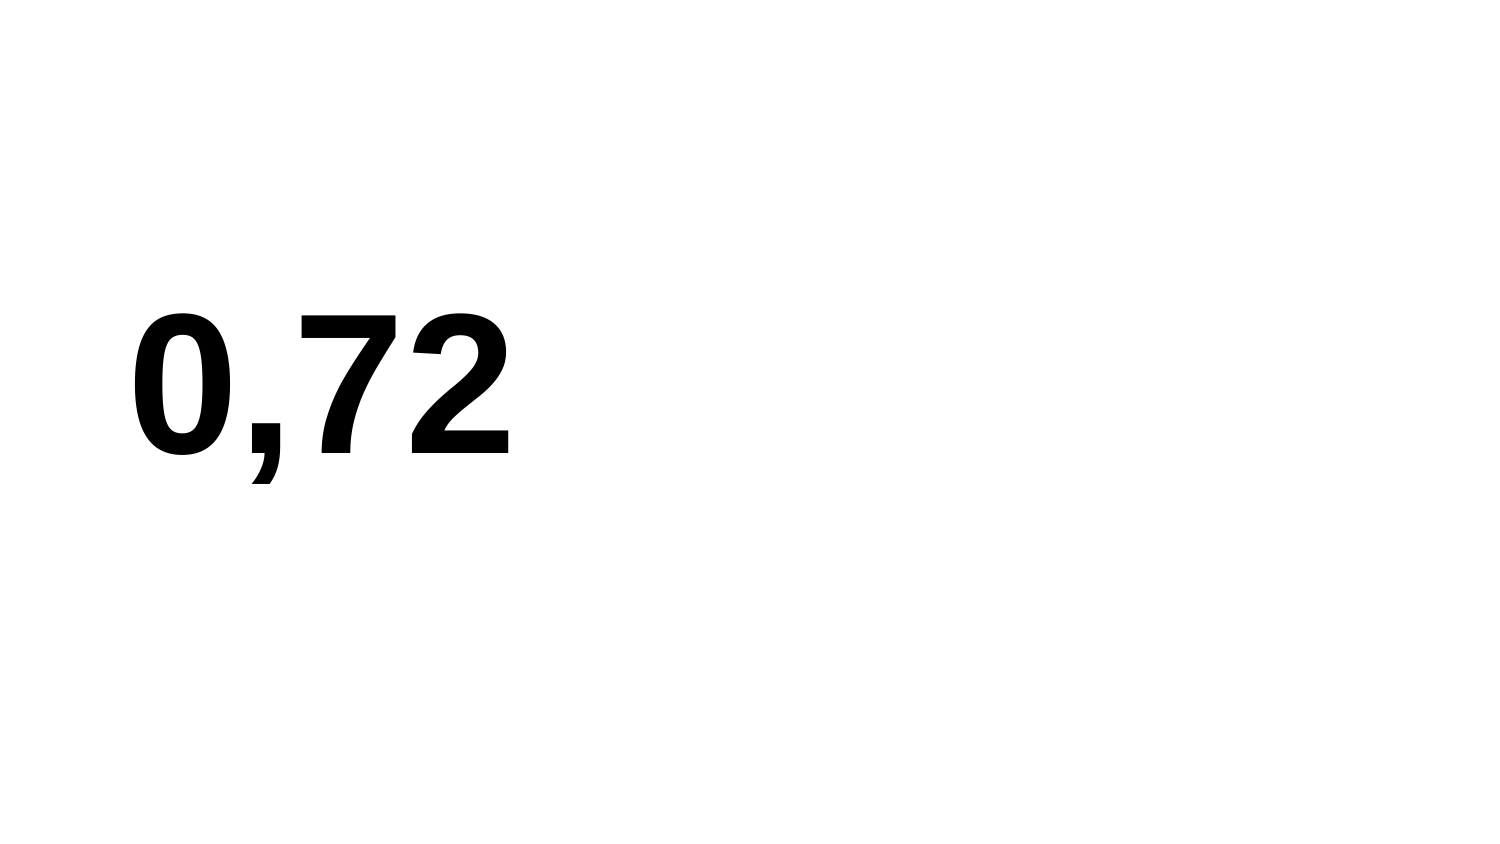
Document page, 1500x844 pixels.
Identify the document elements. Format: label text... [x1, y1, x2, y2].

text_box 0,72 [112, 235, 1388, 509]
